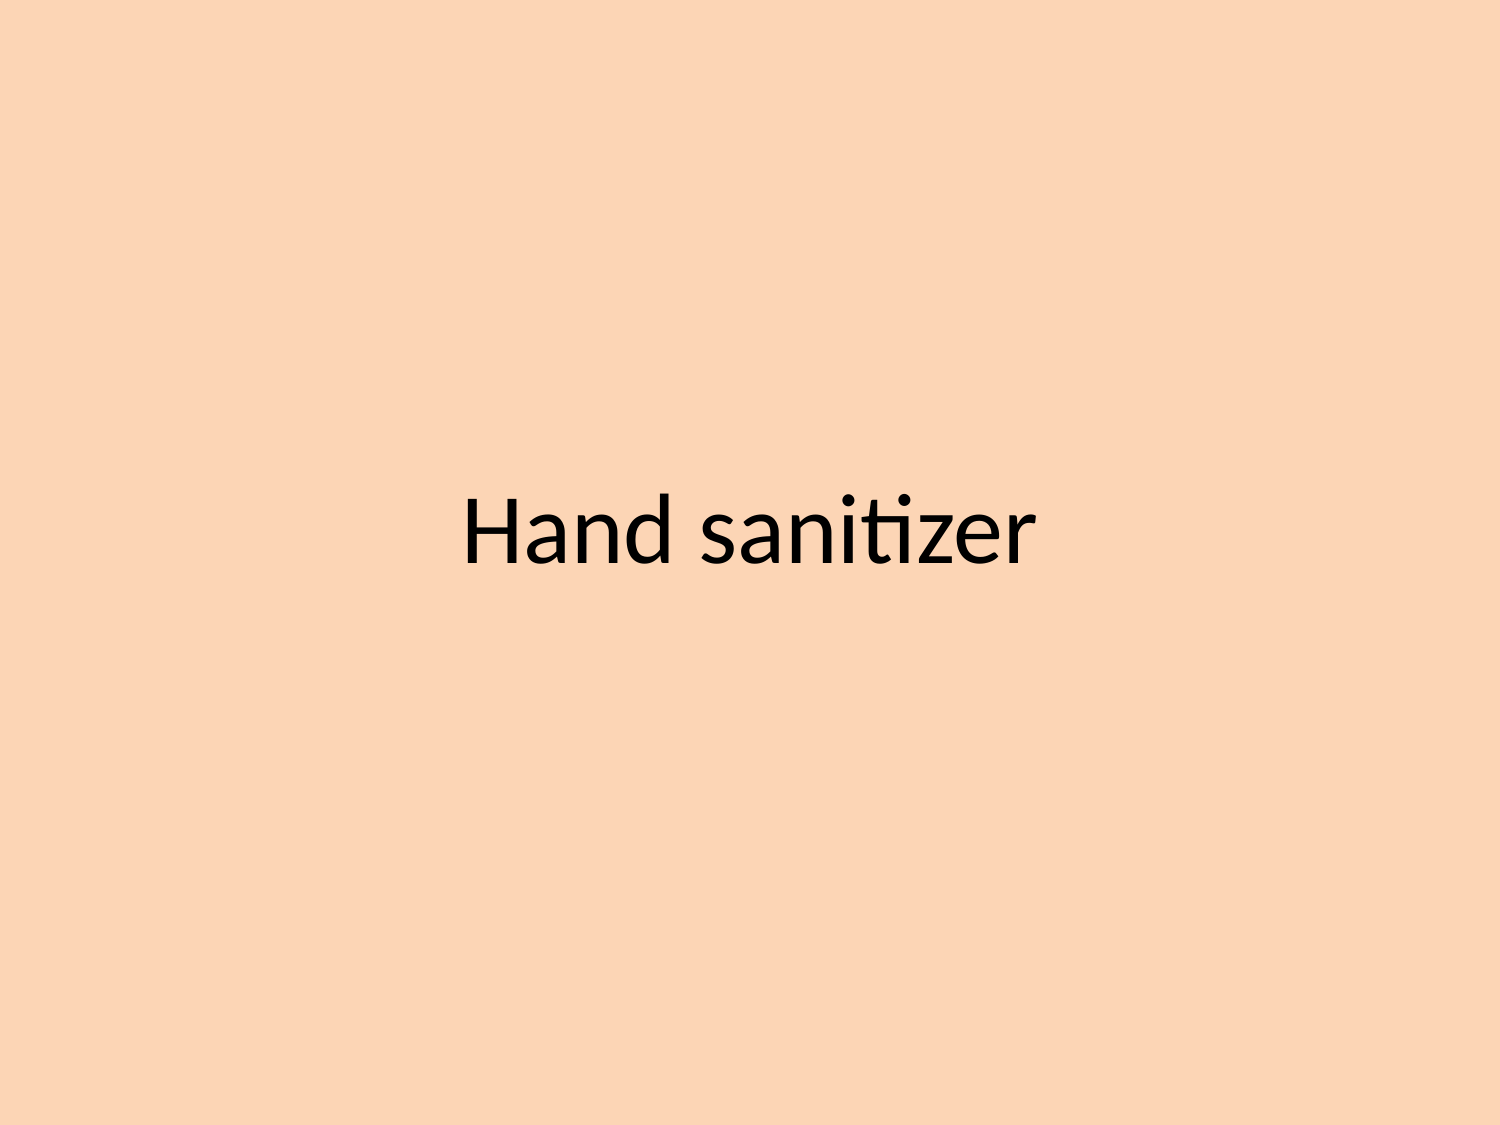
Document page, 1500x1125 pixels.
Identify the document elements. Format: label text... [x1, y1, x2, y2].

list Hand sanitizer [75, 262, 1425, 1005]
